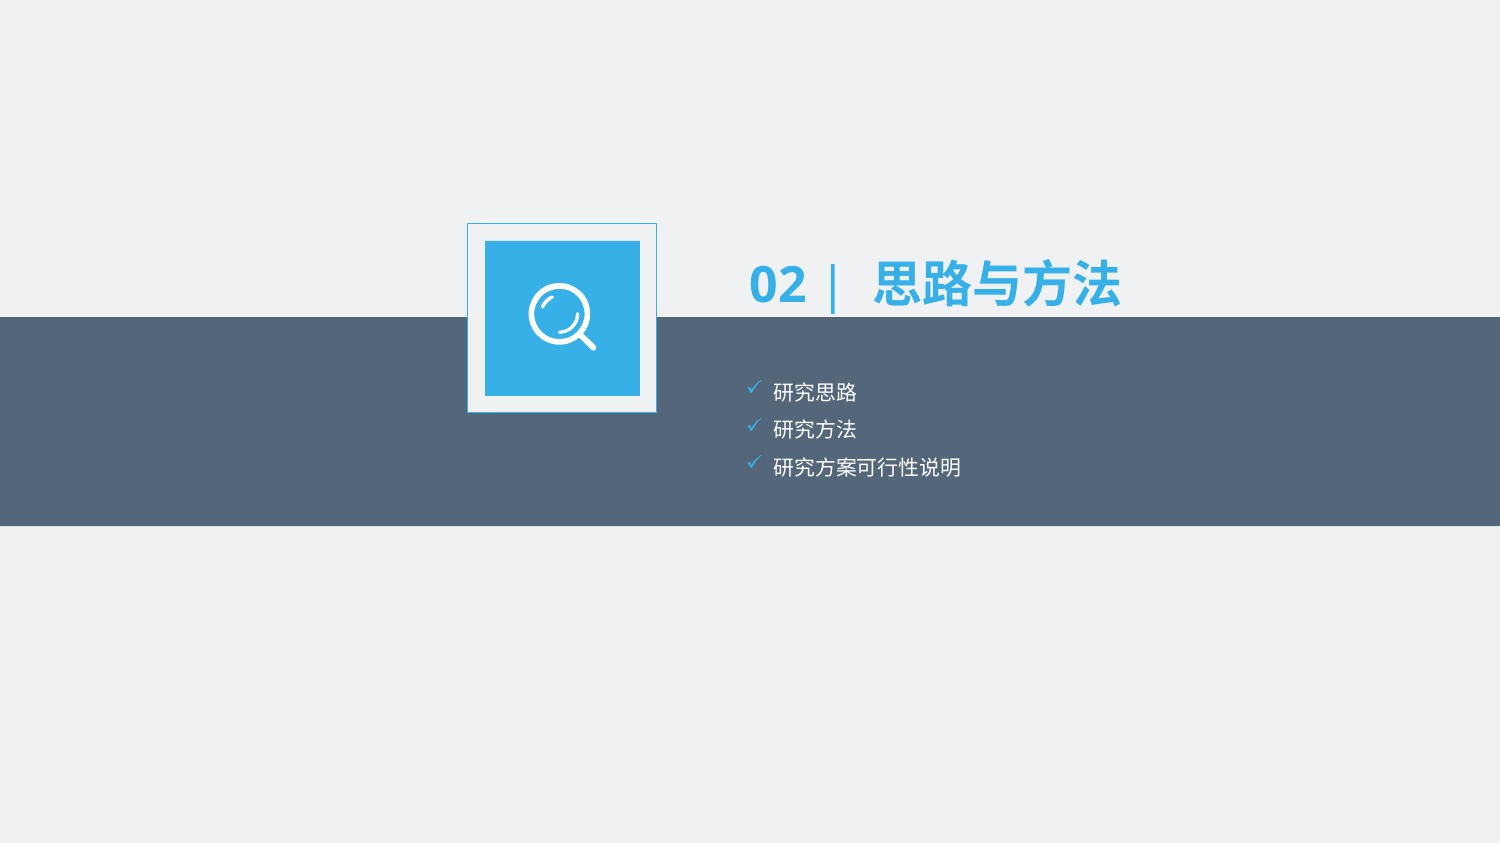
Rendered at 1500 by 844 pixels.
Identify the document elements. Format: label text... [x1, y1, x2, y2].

text_box 02 | 思路与方法 [749, 222, 1140, 313]
text_box [483, 239, 642, 398]
text_box [0, 315, 1500, 528]
text_box [466, 222, 659, 415]
text_box 研究思路 研究方法 研究方案可行性说明 [745, 367, 980, 480]
text_box [528, 282, 597, 351]
